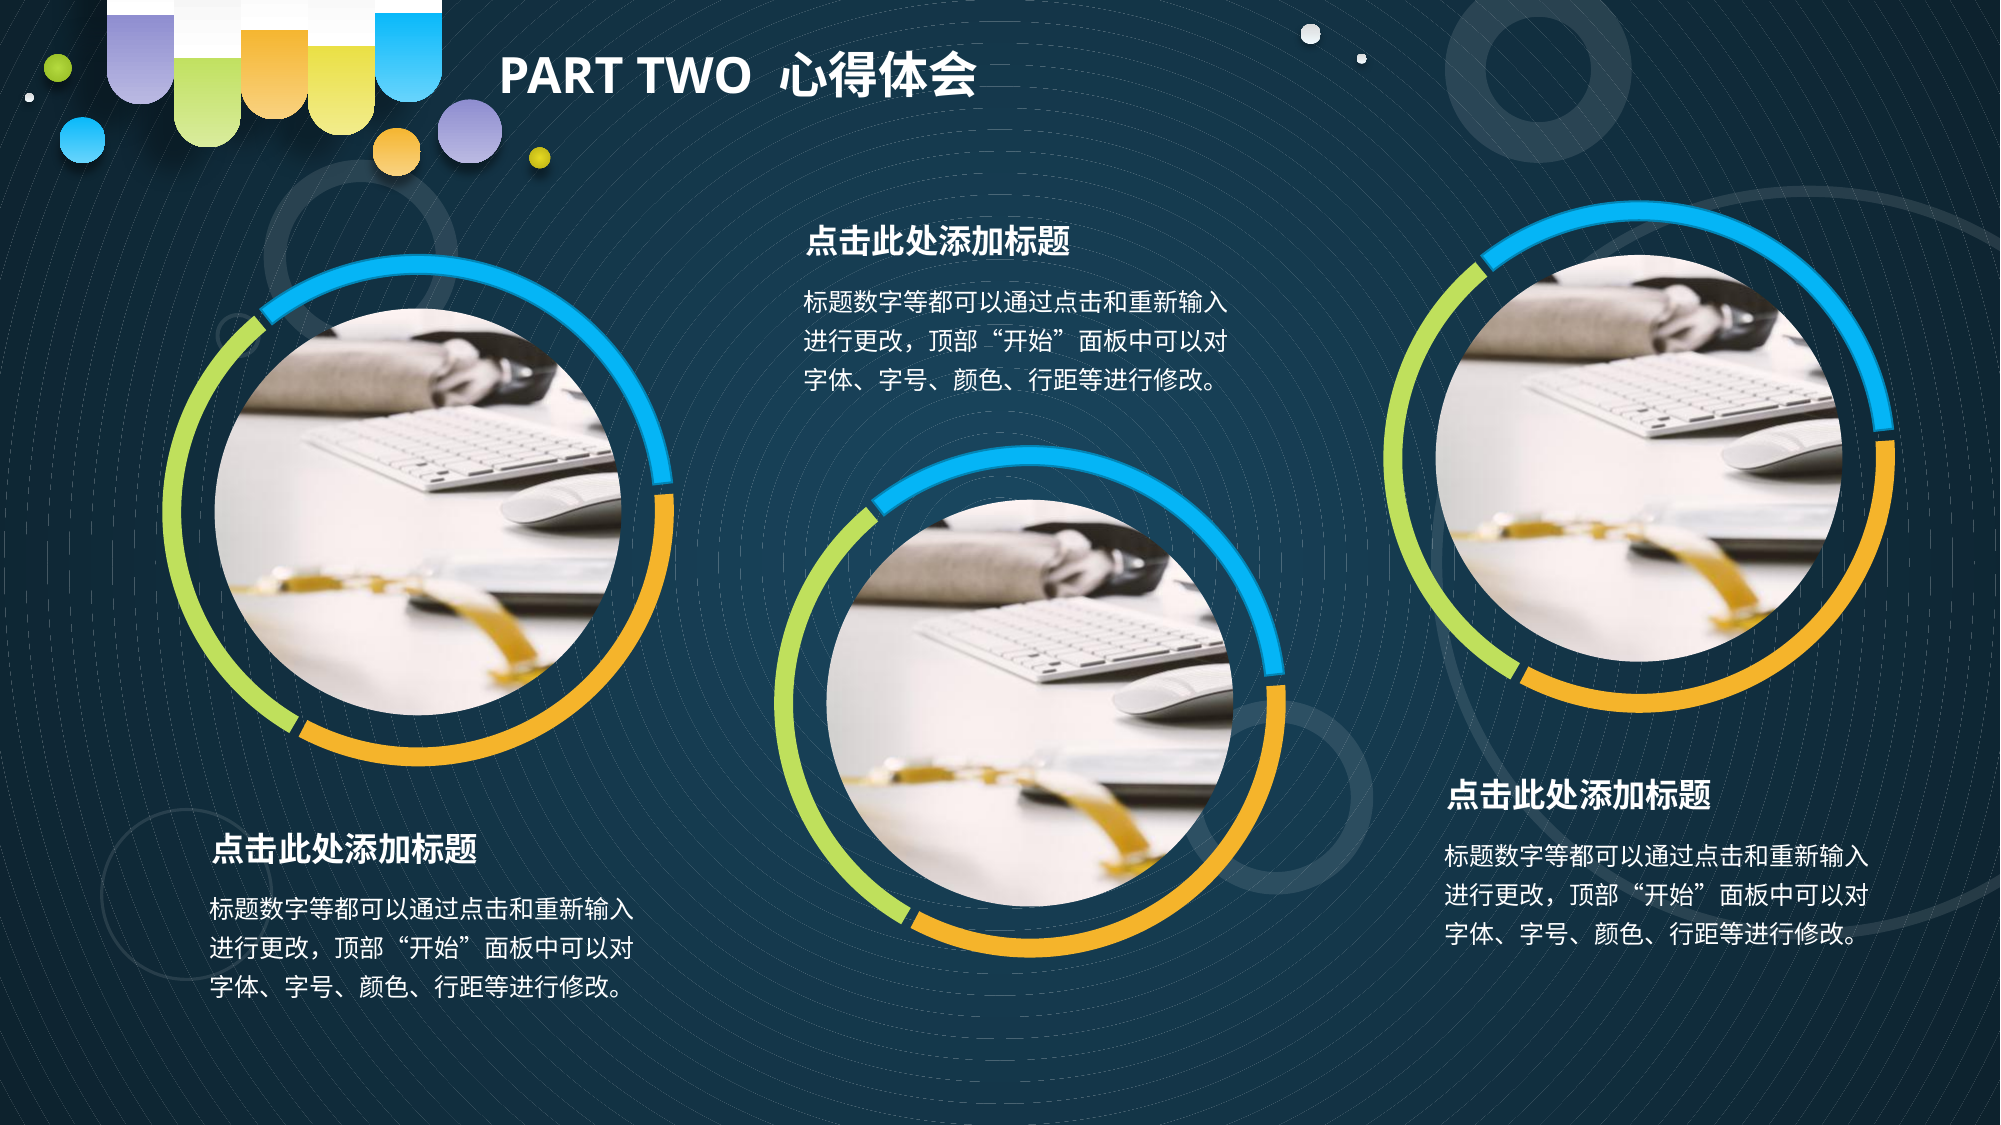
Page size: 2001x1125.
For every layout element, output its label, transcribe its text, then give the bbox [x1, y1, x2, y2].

text_box 标题数字等都可以通过点击和重新输入进行更改，顶部“开始”面板中可以对字体、字号、颜色、行距等进行修改。 [195, 877, 659, 1009]
list PART TWO 心得体会 [482, 33, 1358, 122]
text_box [1383, 201, 1895, 715]
text_box 标题数字等都可以通过点击和重新输入进行更改，顶部“开始”面板中可以对字体、字号、颜色、行距等进行修改。 [1429, 824, 1893, 956]
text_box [774, 446, 1286, 959]
text_box 点击此处添加标题 [1431, 755, 1728, 822]
text_box 标题数字等都可以通过点击和重新输入进行更改，顶部“开始”面板中可以对字体、字号、颜色、行距等进行修改。 [788, 270, 1252, 402]
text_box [162, 254, 674, 768]
text_box 点击此处添加标题 [790, 201, 1087, 268]
text_box 点击此处添加标题 [197, 808, 493, 875]
